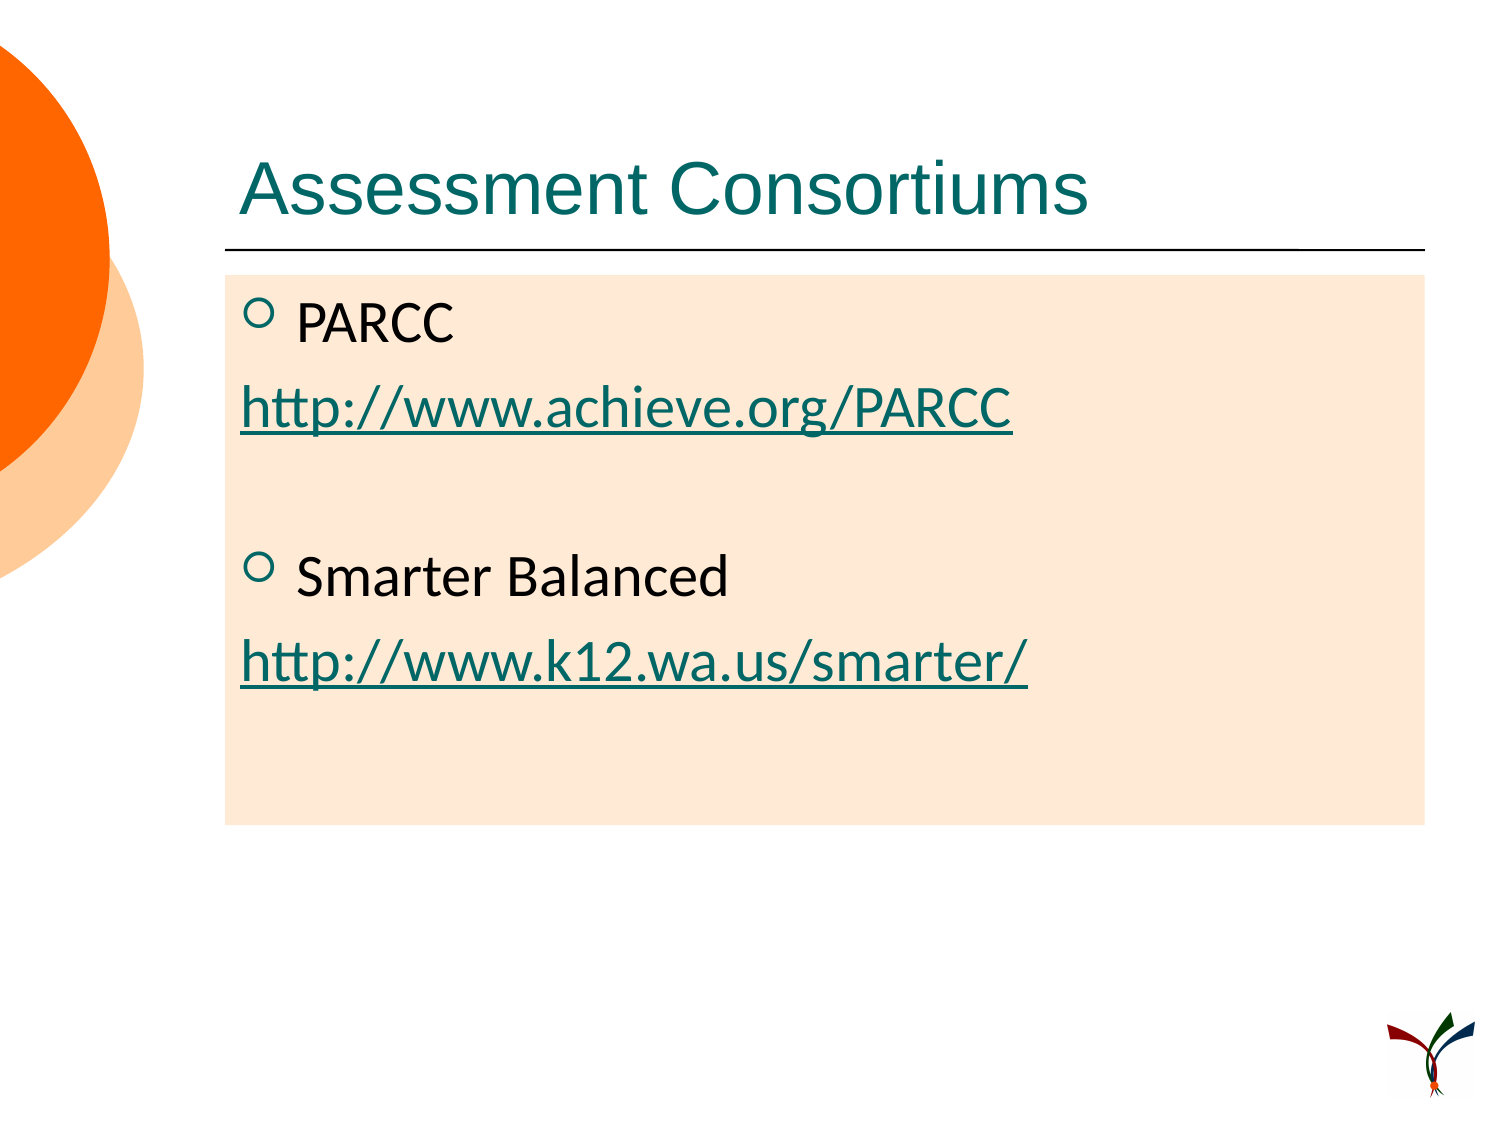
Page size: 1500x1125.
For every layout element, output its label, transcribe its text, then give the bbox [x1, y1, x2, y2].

title Assessment Consortiums [224, 49, 1425, 238]
picture [1387, 1012, 1475, 1098]
list PARCC http://www.achieve.org/PARCC Smarter Balanced http://www.k12.wa.us/smarter/ [224, 274, 1425, 826]
